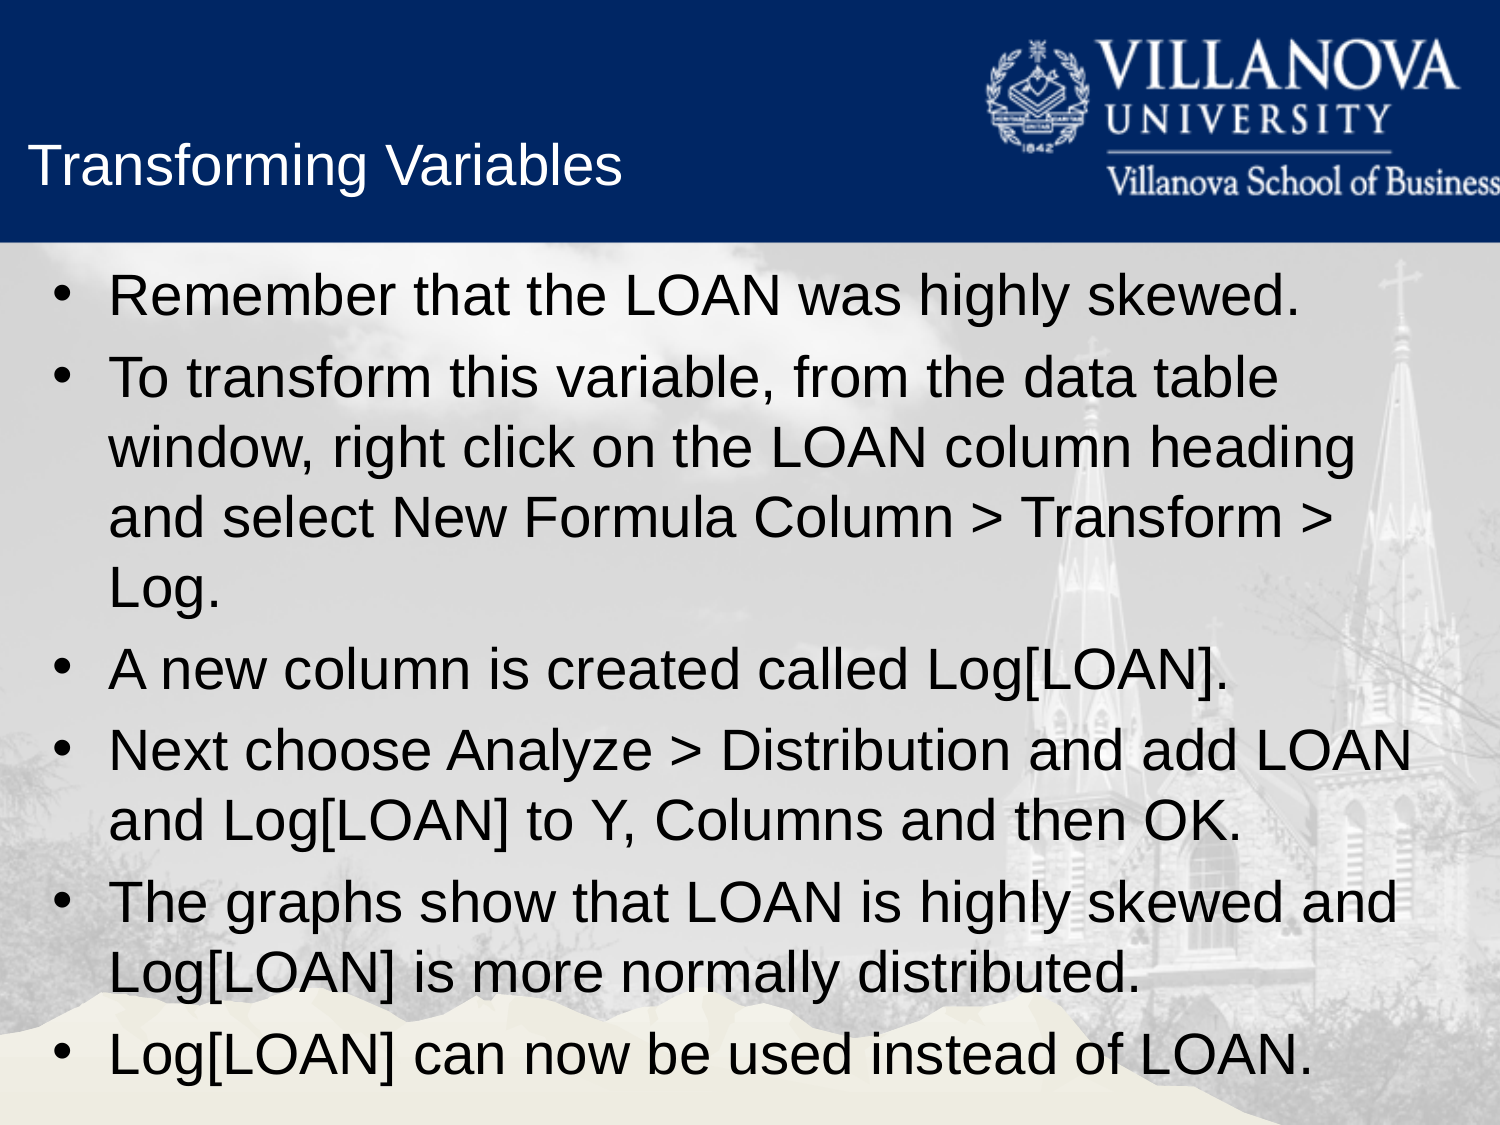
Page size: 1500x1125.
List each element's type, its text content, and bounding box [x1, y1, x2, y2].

title Transforming Variables [12, 24, 1288, 213]
picture [0, 0, 1500, 1125]
picture [325, 988, 693, 1022]
list Remember that the LOAN was highly skewed. To transform this variable, from the data table window, right click on the LOAN column heading and select New Formula Column > Transform > Log. A new column is created called Log[LOAN]. Next choose Analyze > Distribution and add LOAN and Log[LOAN] to Y, Columns and then OK. The graphs show that LOAN is highly skewed and Log[LOAN] is more normally distributed. Log[LOAN] can now be used instead of LOAN. [37, 249, 1450, 988]
